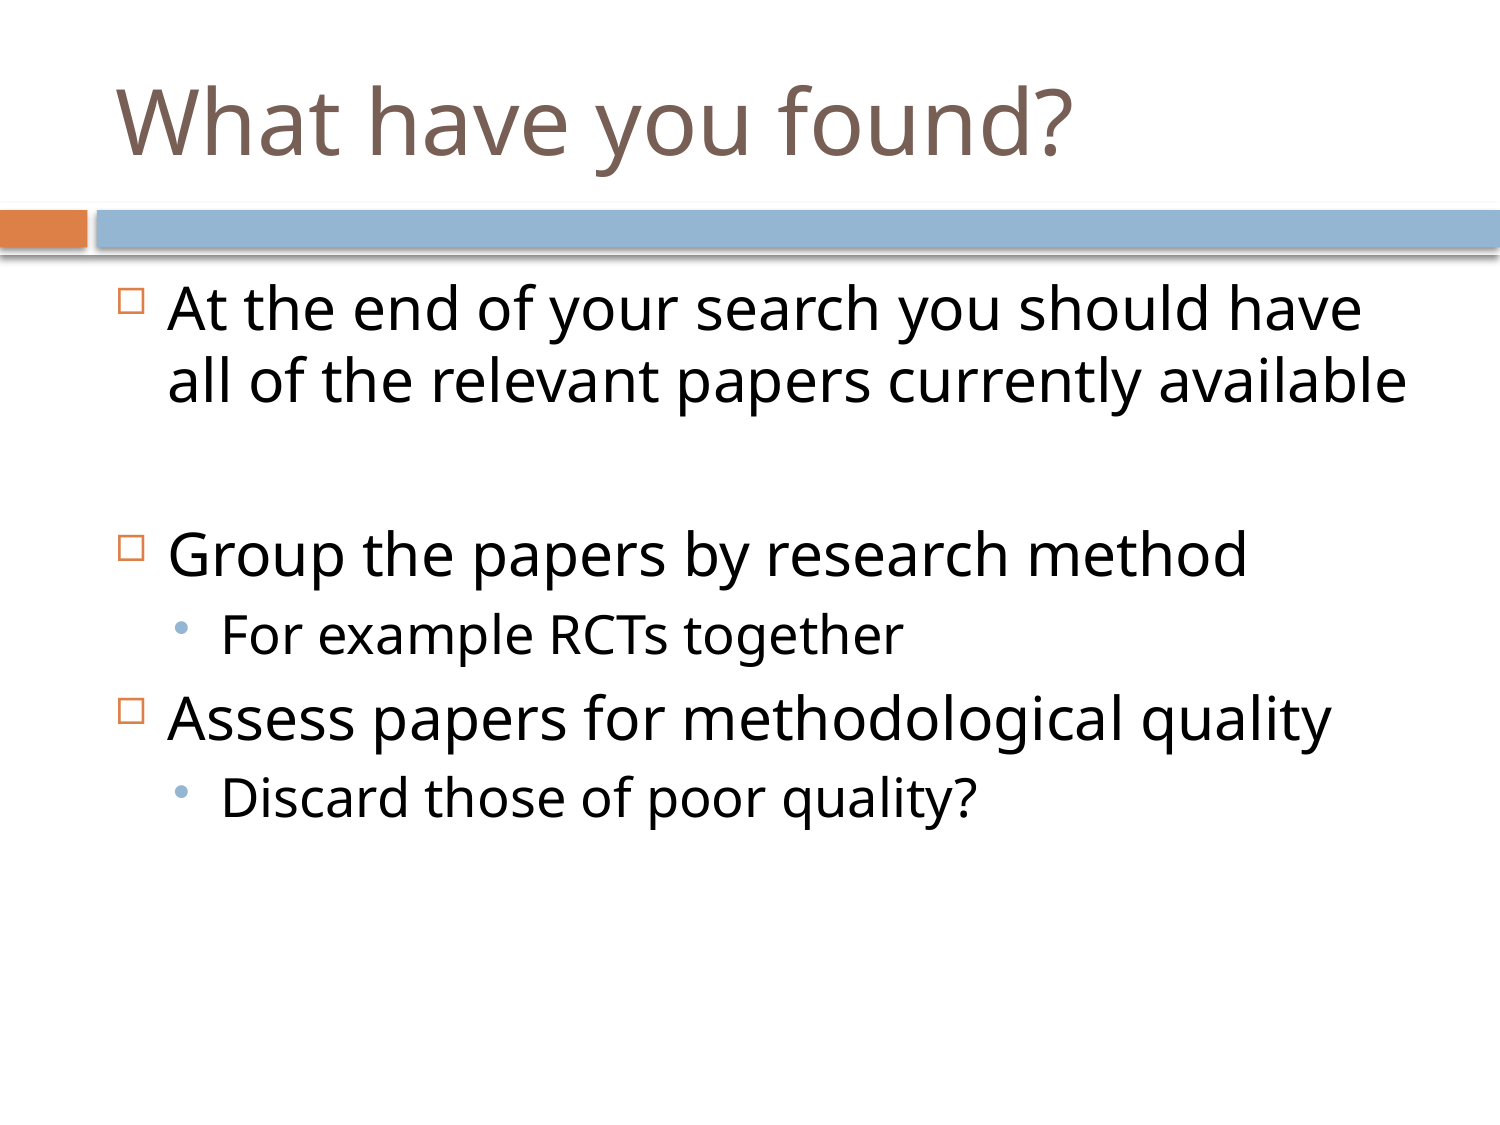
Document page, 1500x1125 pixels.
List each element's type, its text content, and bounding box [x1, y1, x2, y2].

list At the end of your search you should have all of the relevant papers currently available Group the papers by research method For example RCTs together Assess papers for methodological quality Discard those of poor quality? [100, 262, 1438, 1000]
title What have you found? [100, 37, 1438, 200]
